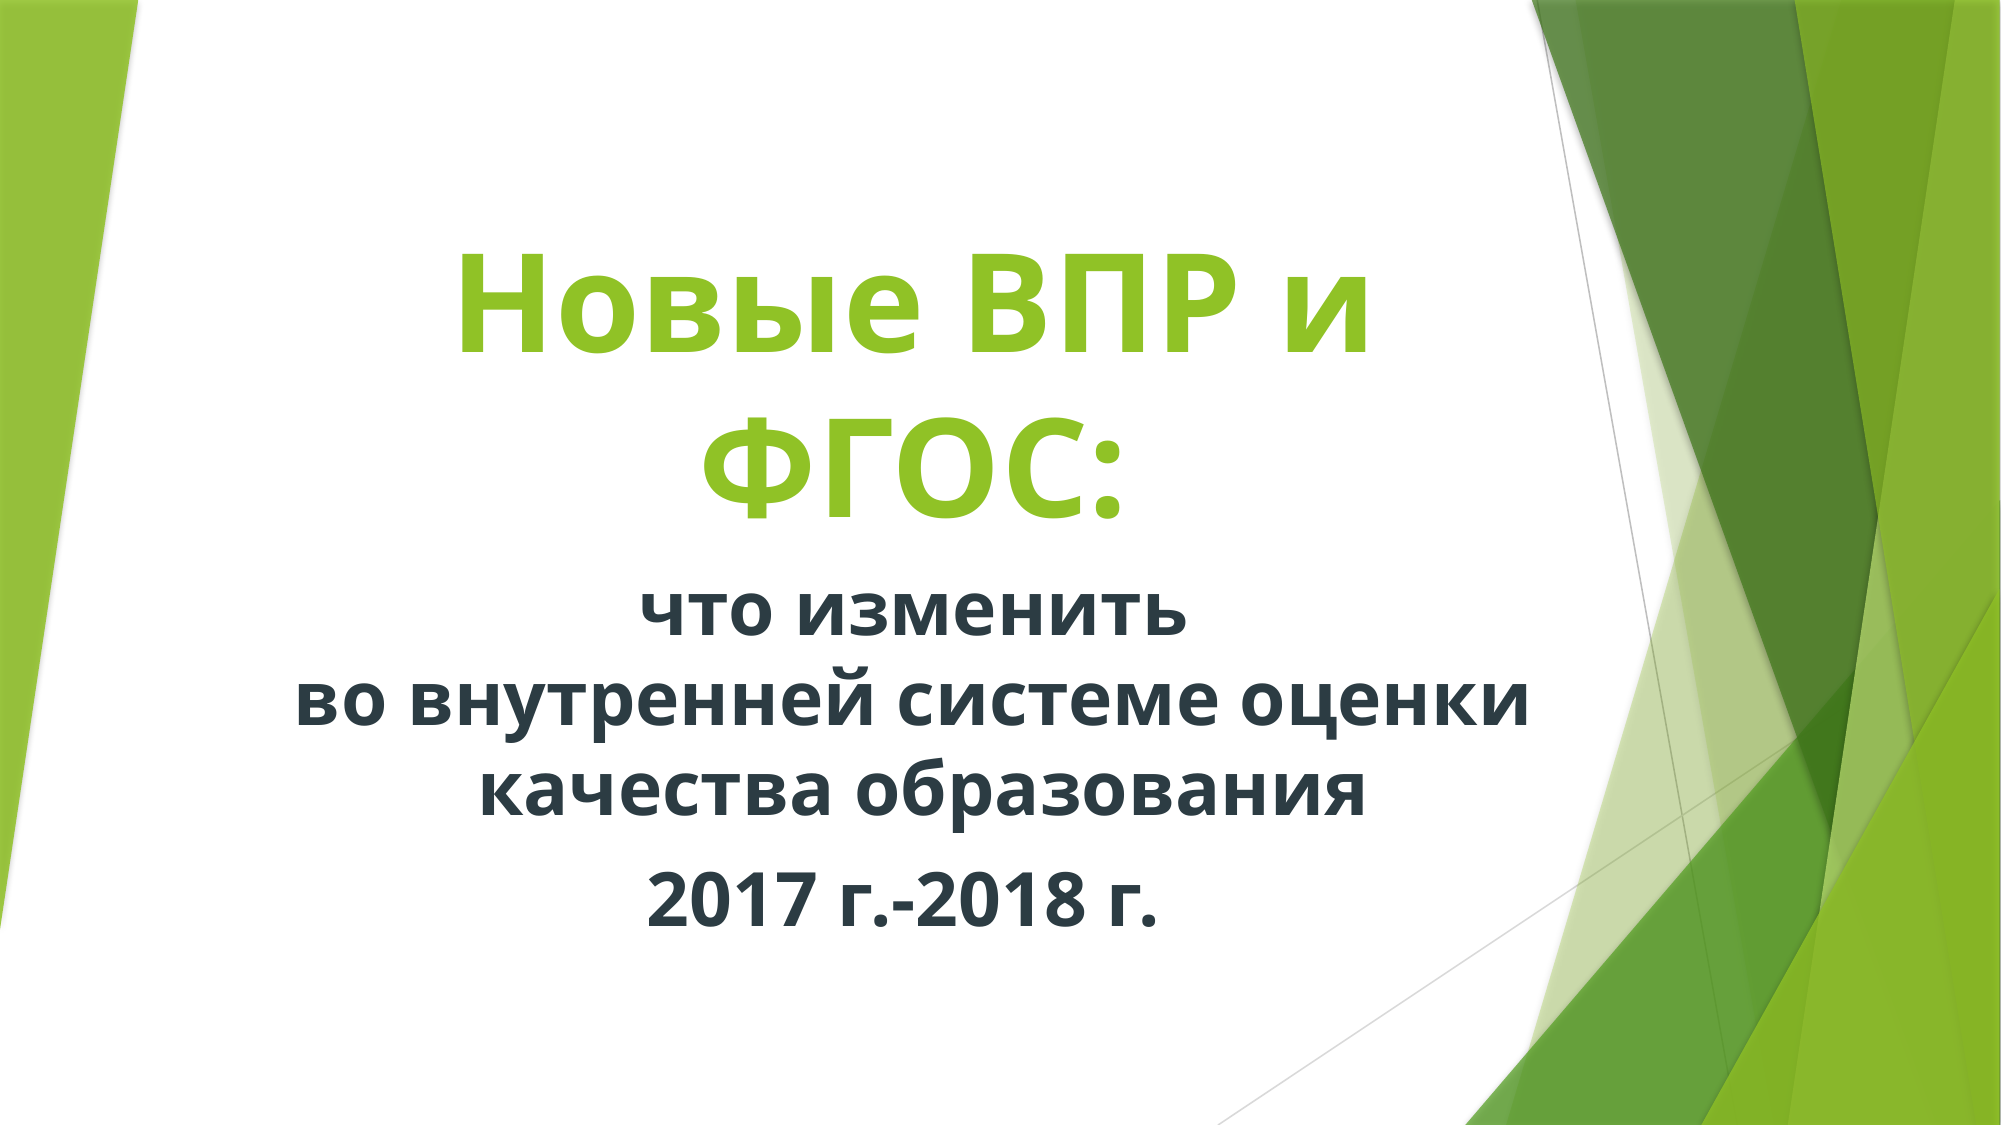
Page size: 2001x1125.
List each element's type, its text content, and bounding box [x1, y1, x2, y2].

title Новые ВПР и ФГОС: [215, 282, 1612, 553]
subtitle что изменить во внутренней системе оценки качества образования 2017 г.-2018 г. [215, 553, 1612, 870]
